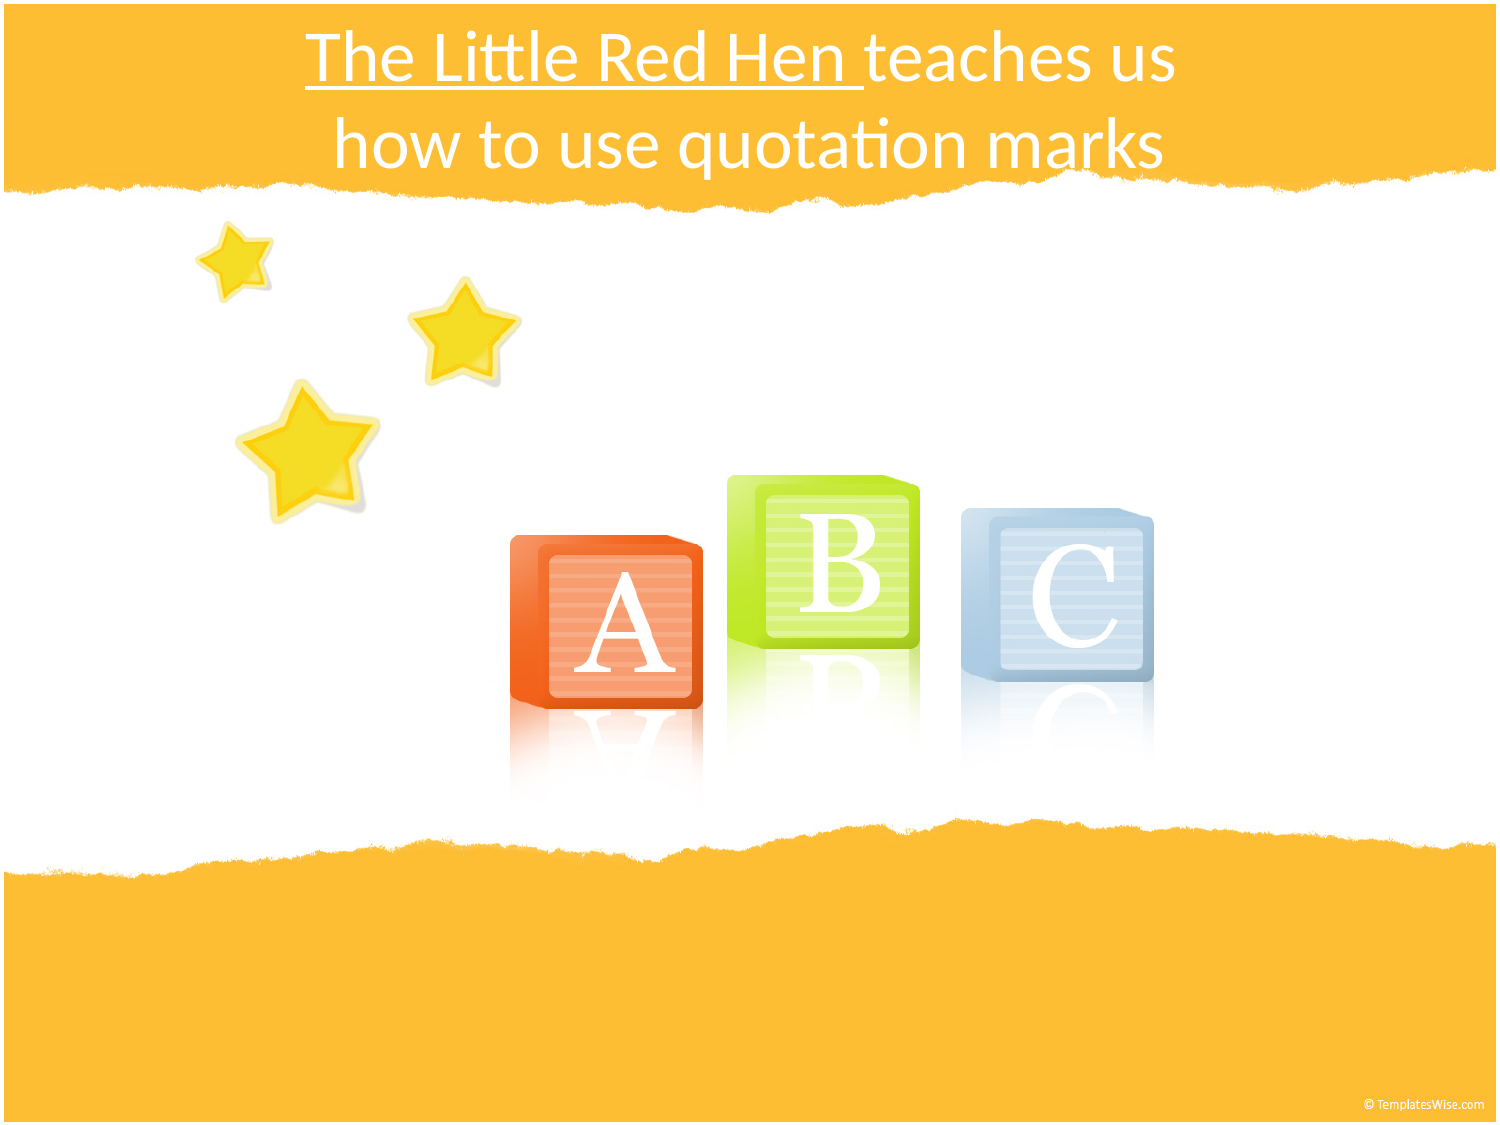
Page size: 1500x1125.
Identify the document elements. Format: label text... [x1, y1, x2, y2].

picture [0, 0, 1500, 1125]
title The Little Red Hen teaches us how to use quotation marks [112, 0, 1388, 192]
